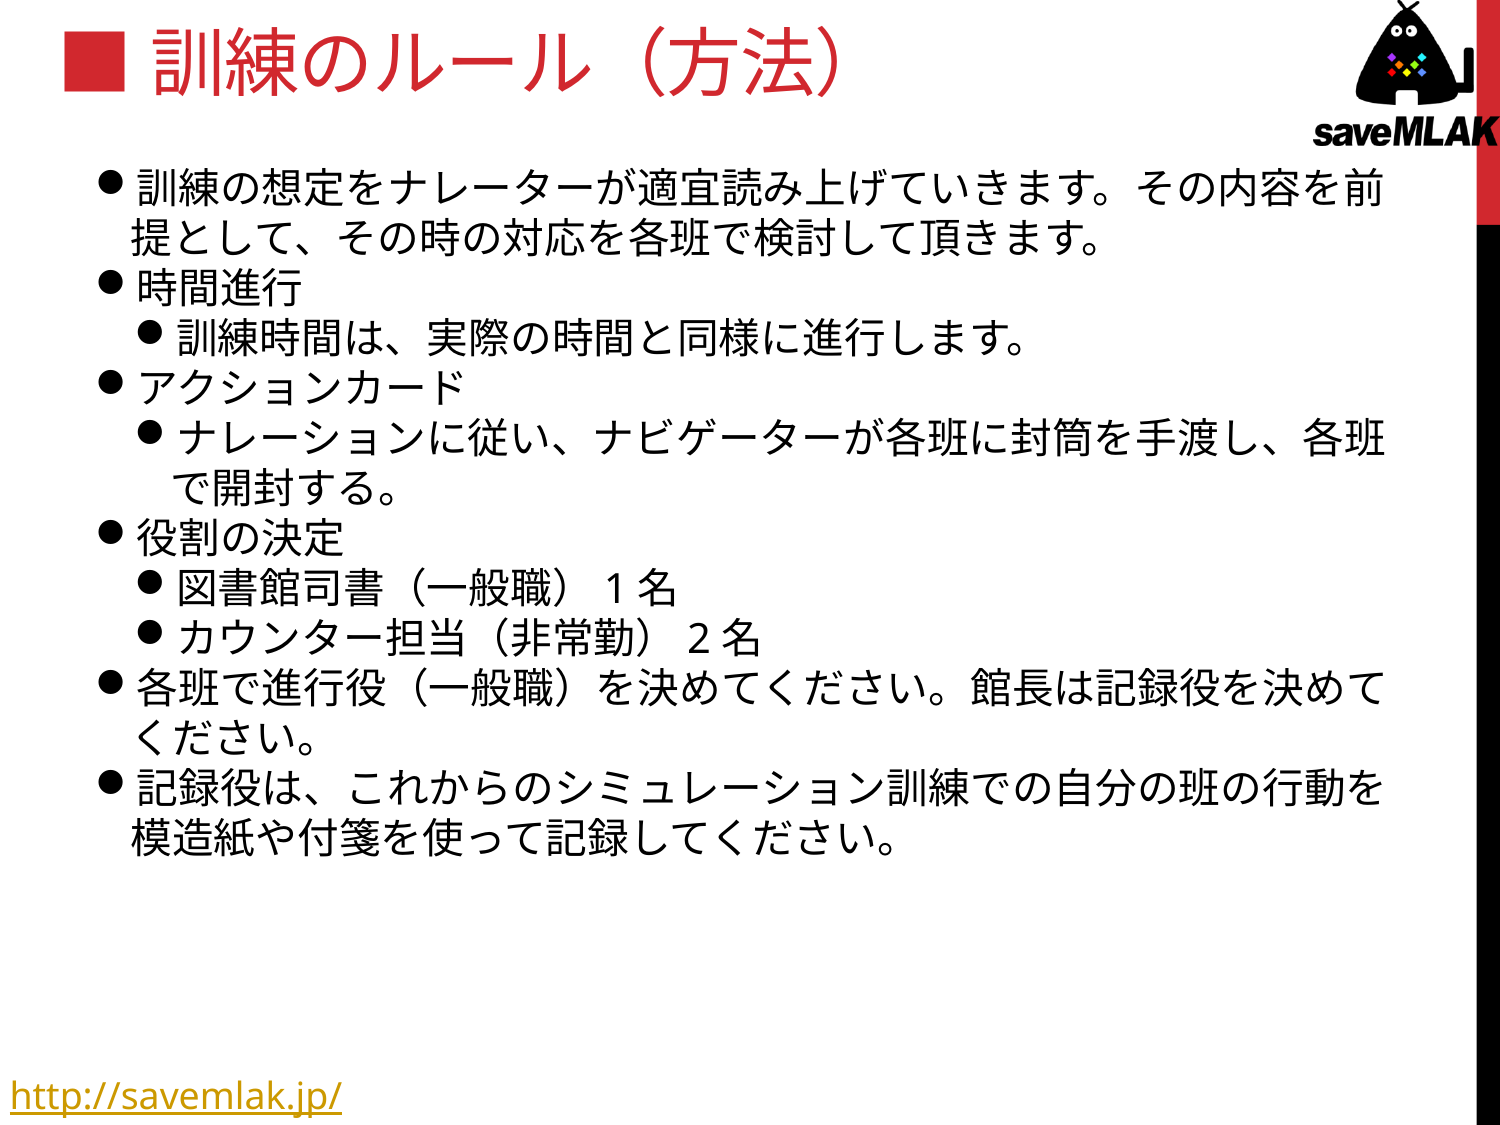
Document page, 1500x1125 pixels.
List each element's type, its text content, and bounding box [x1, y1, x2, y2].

picture [1313, 0, 1500, 146]
text_box 訓練の想定をナレーターが適宜読み上げていきます。その内容を前提として、その時の対応を各班で検討して頂きます。 時間進行 訓練時間は、実際の時間と同様に進行します。 アクションカード ナレーションに従い、ナビゲーターが各班に封筒を手渡し、各班で開封する。 役割の決定 図書館司書（一般職）1名 カウンター担当（非常勤）2名 各班で進行役（一般職）を決めてください。館長は記録役を決めてください。 記録役は、これからのシミュレーション訓練での自分の班の行動を模造紙や付箋を使って記録してください。 [80, 154, 1416, 870]
title ■訓練のルール（方法） [42, 40, 1281, 114]
text_box http://savemlak.jp/ [0, 1064, 358, 1125]
